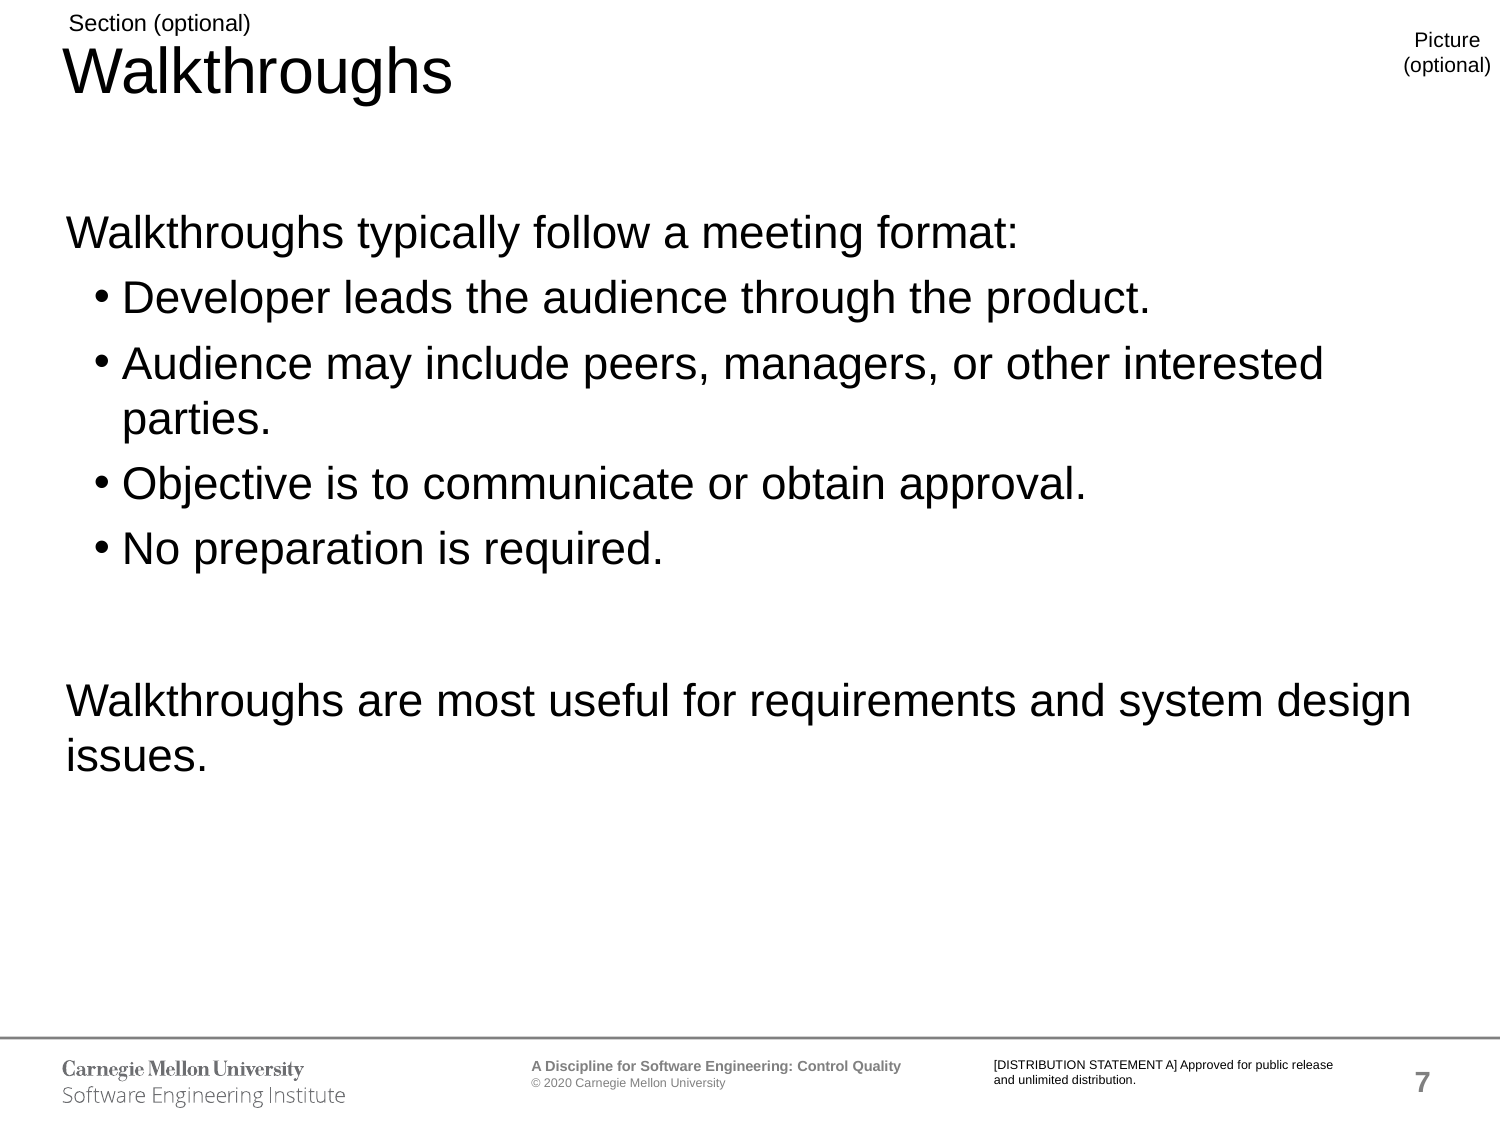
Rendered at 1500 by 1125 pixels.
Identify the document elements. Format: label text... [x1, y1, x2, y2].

title Walkthroughs [62, 37, 1338, 182]
list Walkthroughs typically follow a meeting format: Developer leads the audience through the product. Audience may include peers, managers, or other interested parties. Objective is to communicate or obtain approval. No preparation is required. Walkthroughs are most useful for requirements and system design issues. [65, 202, 1431, 1026]
